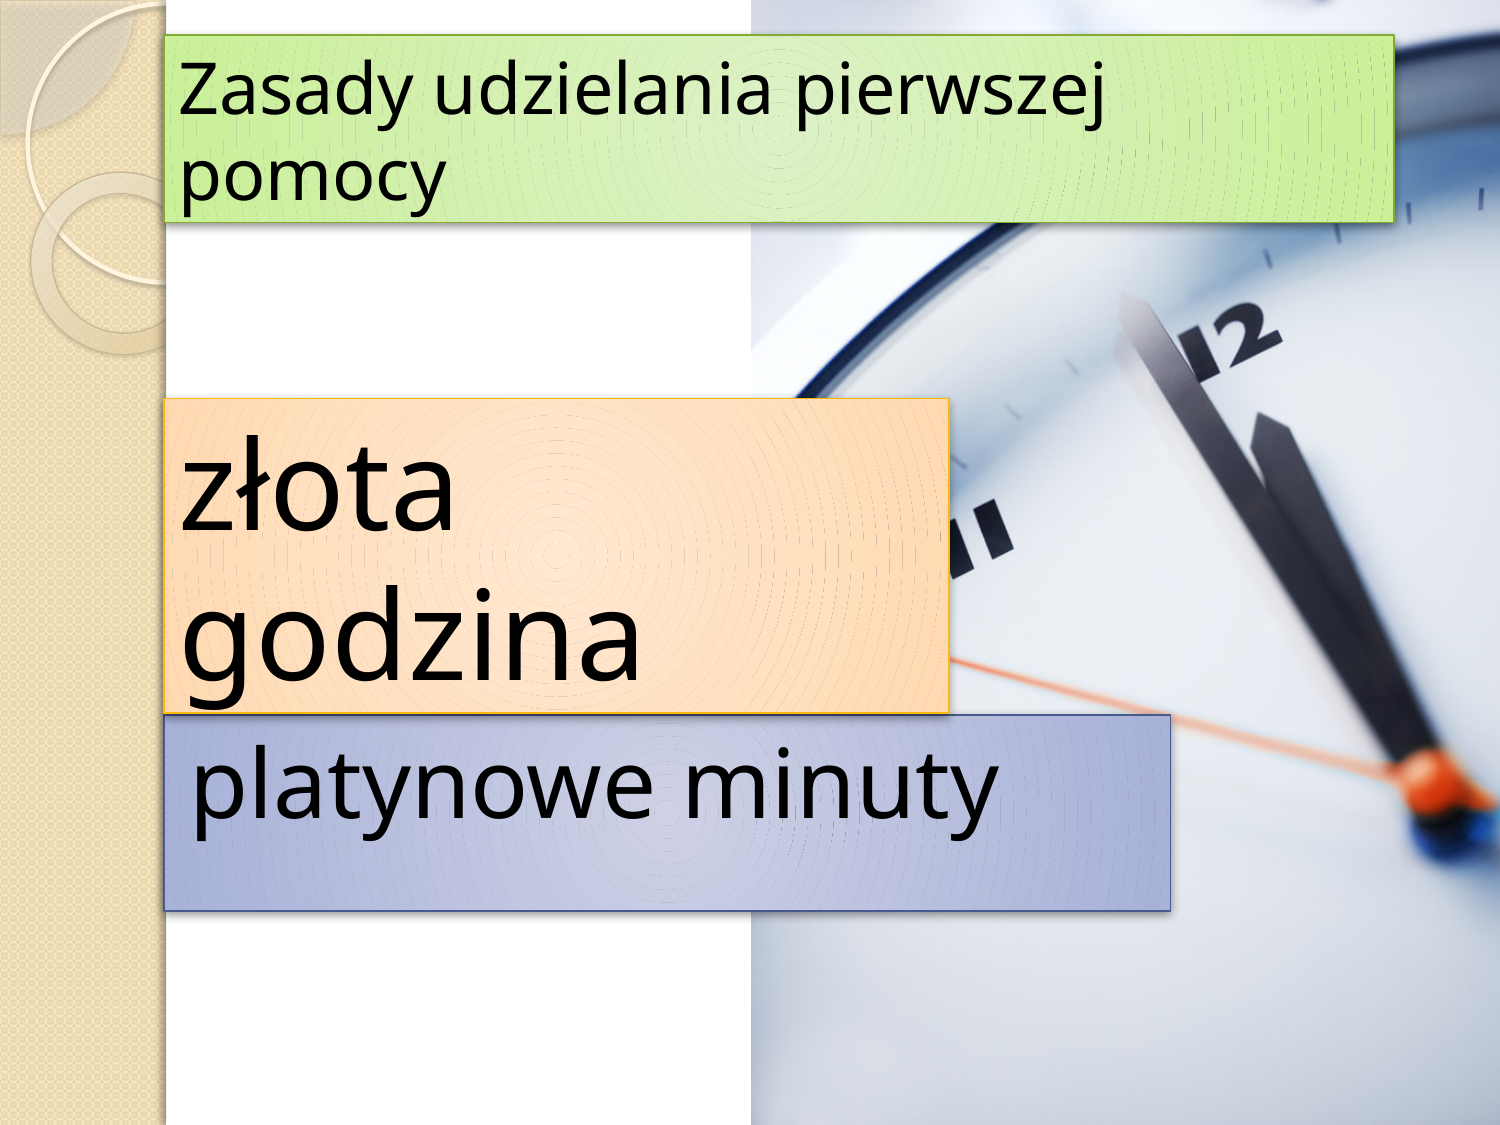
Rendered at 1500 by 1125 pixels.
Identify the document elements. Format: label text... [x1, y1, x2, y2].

picture [751, 0, 1500, 1125]
list platynowe minuty [163, 724, 744, 912]
text_box złota godzina [163, 398, 744, 714]
title Zasady udzielania pierwszej pomocy [163, 34, 744, 223]
